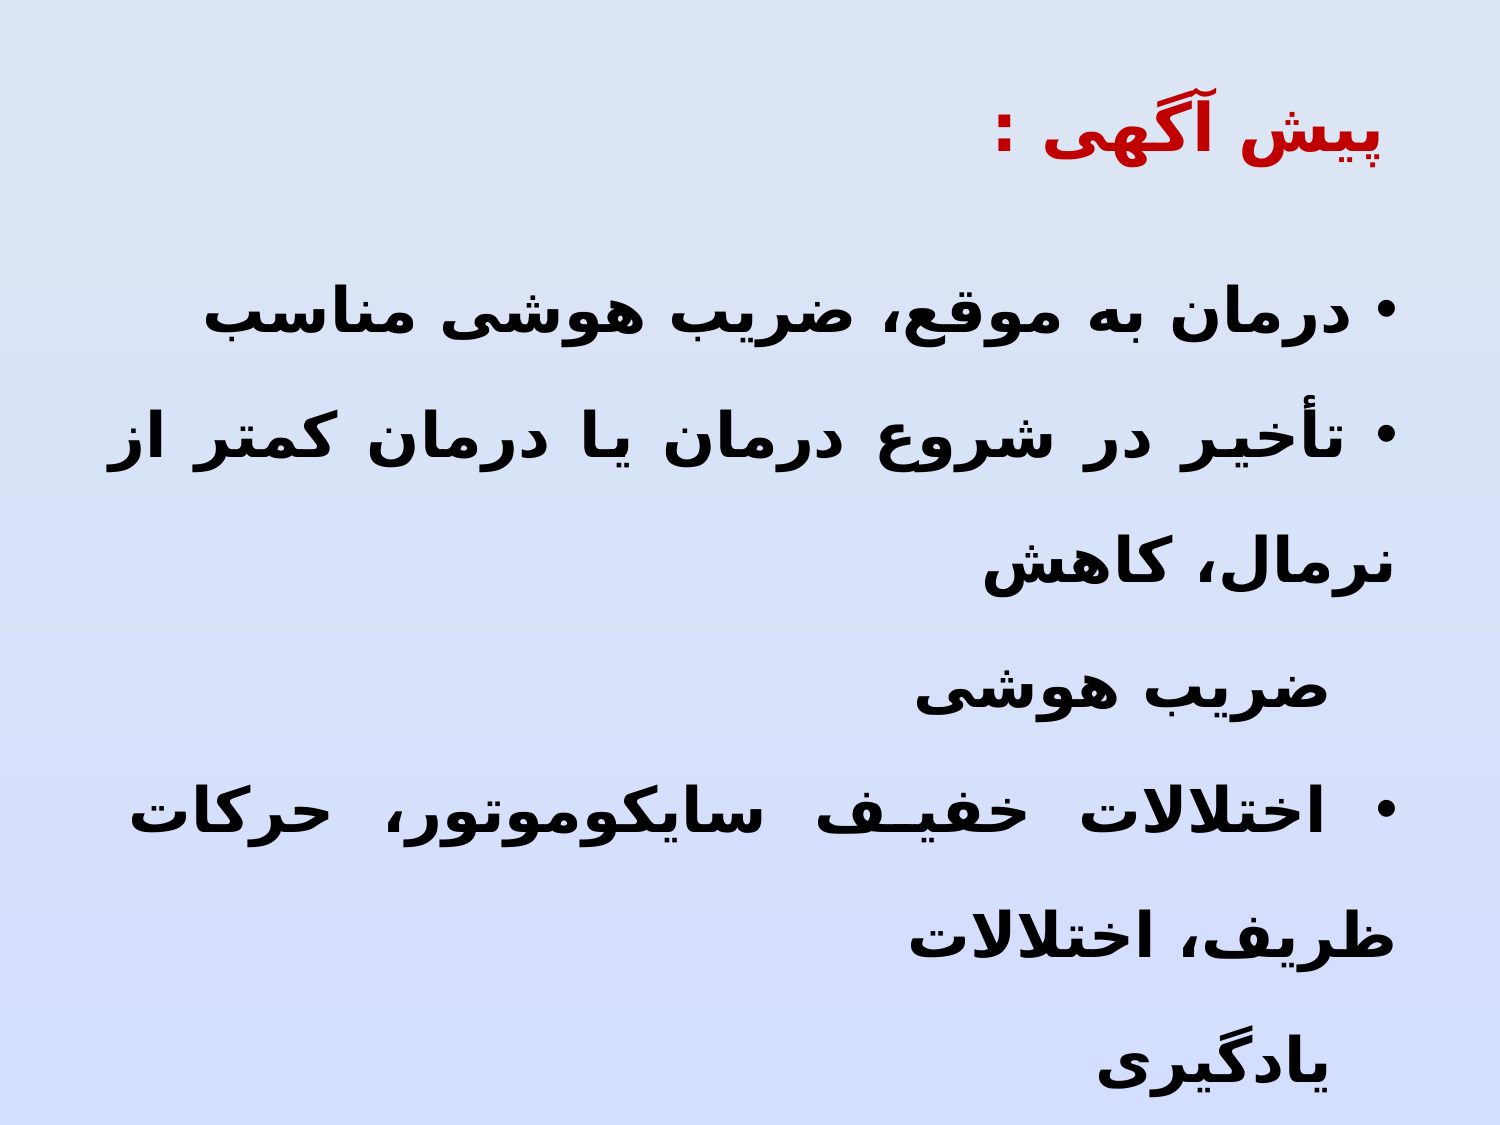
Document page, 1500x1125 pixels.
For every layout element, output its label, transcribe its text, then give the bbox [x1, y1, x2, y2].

text_box پیش آگهی : [874, 49, 1400, 200]
subtitle درمان به موقع، ضریب هوشی مناسب تأخیر در شروع درمان یا درمان کمتر از نرمال، کاهش ضریب هوشی اختلالات خفیف سایکوموتور، حرکات ظریف، اختلالات یادگیری آزمون ضریب هوشی در 4 سالگی [87, 212, 1413, 1000]
